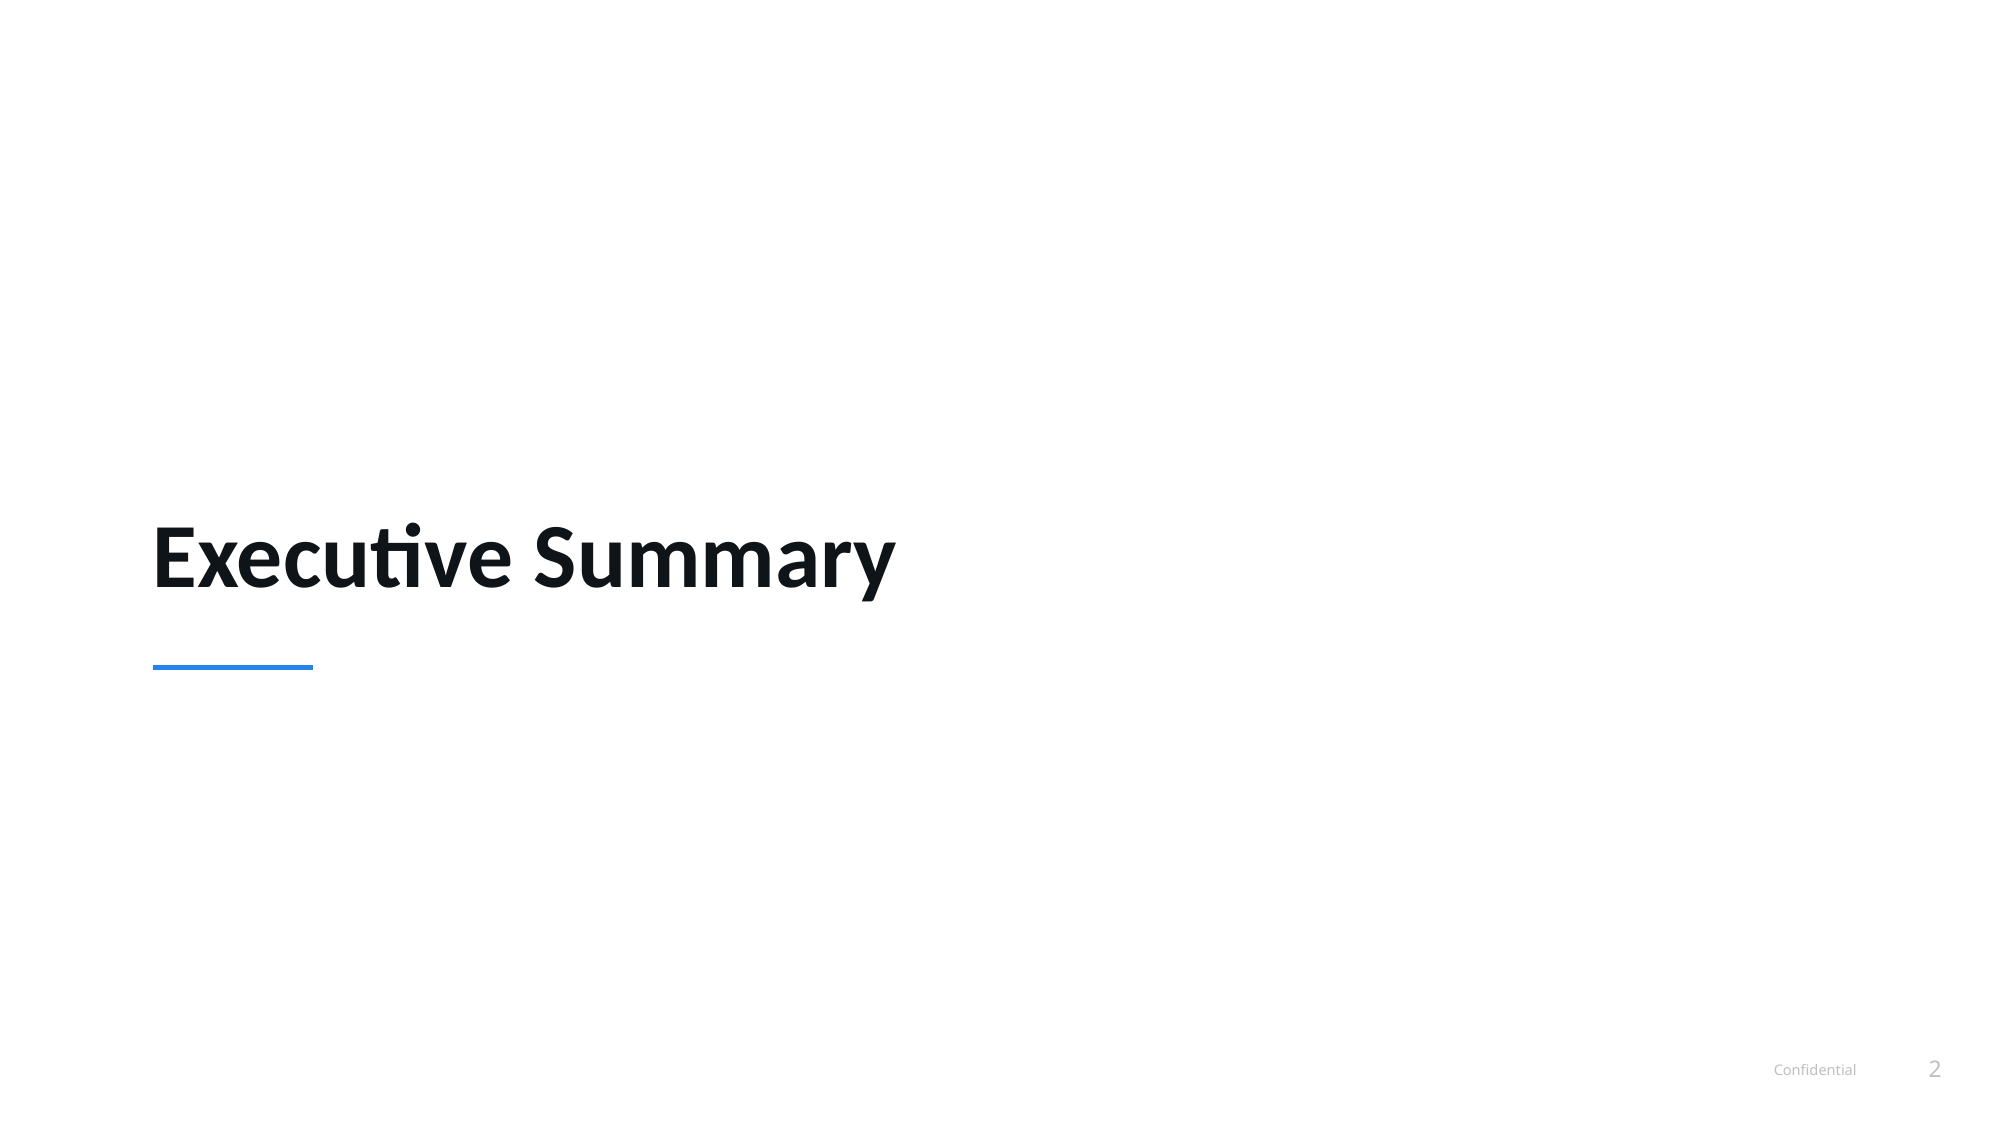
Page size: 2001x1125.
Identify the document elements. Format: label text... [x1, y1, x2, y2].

title Executive Summary [137, 362, 1863, 615]
